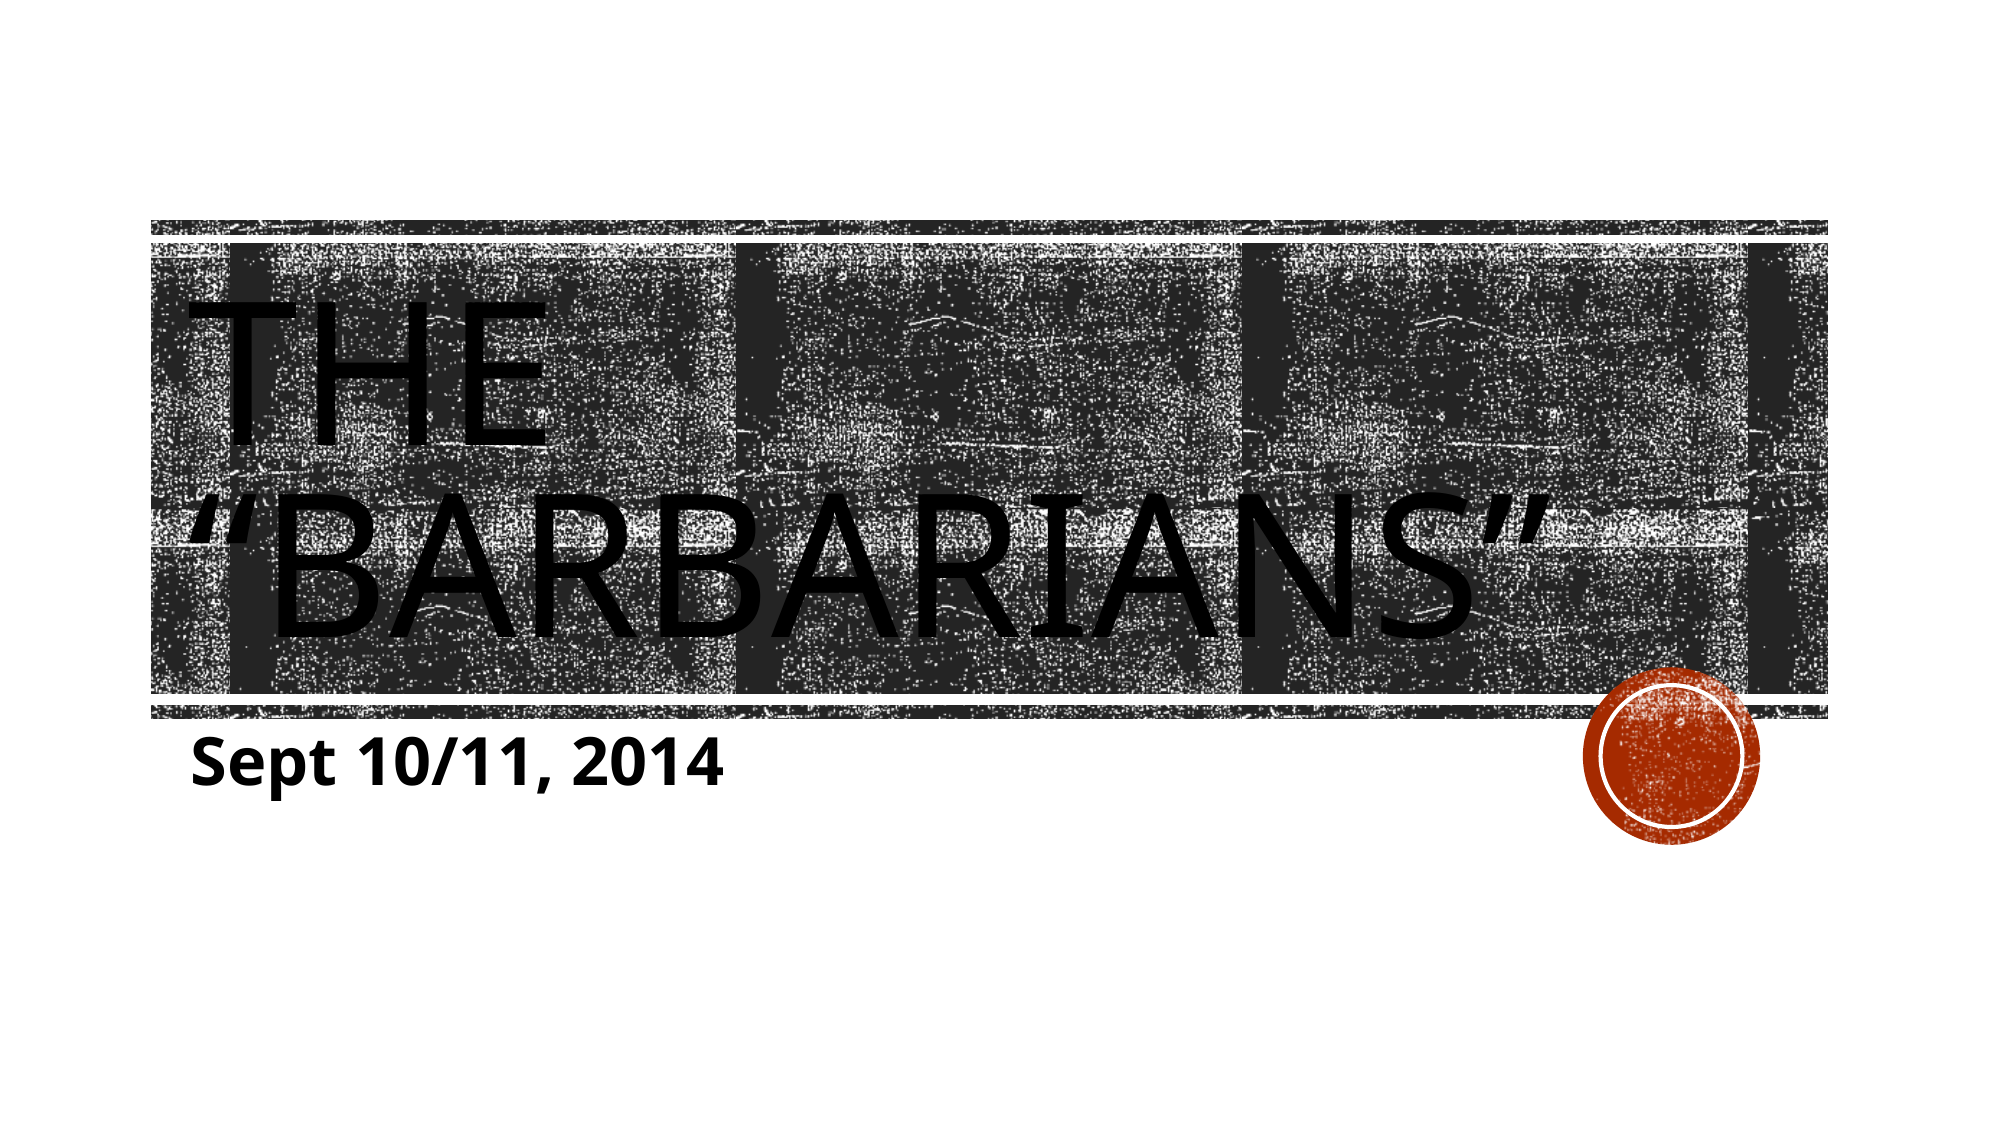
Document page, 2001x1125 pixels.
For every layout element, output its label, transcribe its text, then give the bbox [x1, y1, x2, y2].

subtitle Sept 10/11, 2014 [175, 720, 1470, 896]
title The “barbarians” [172, 234, 1808, 733]
